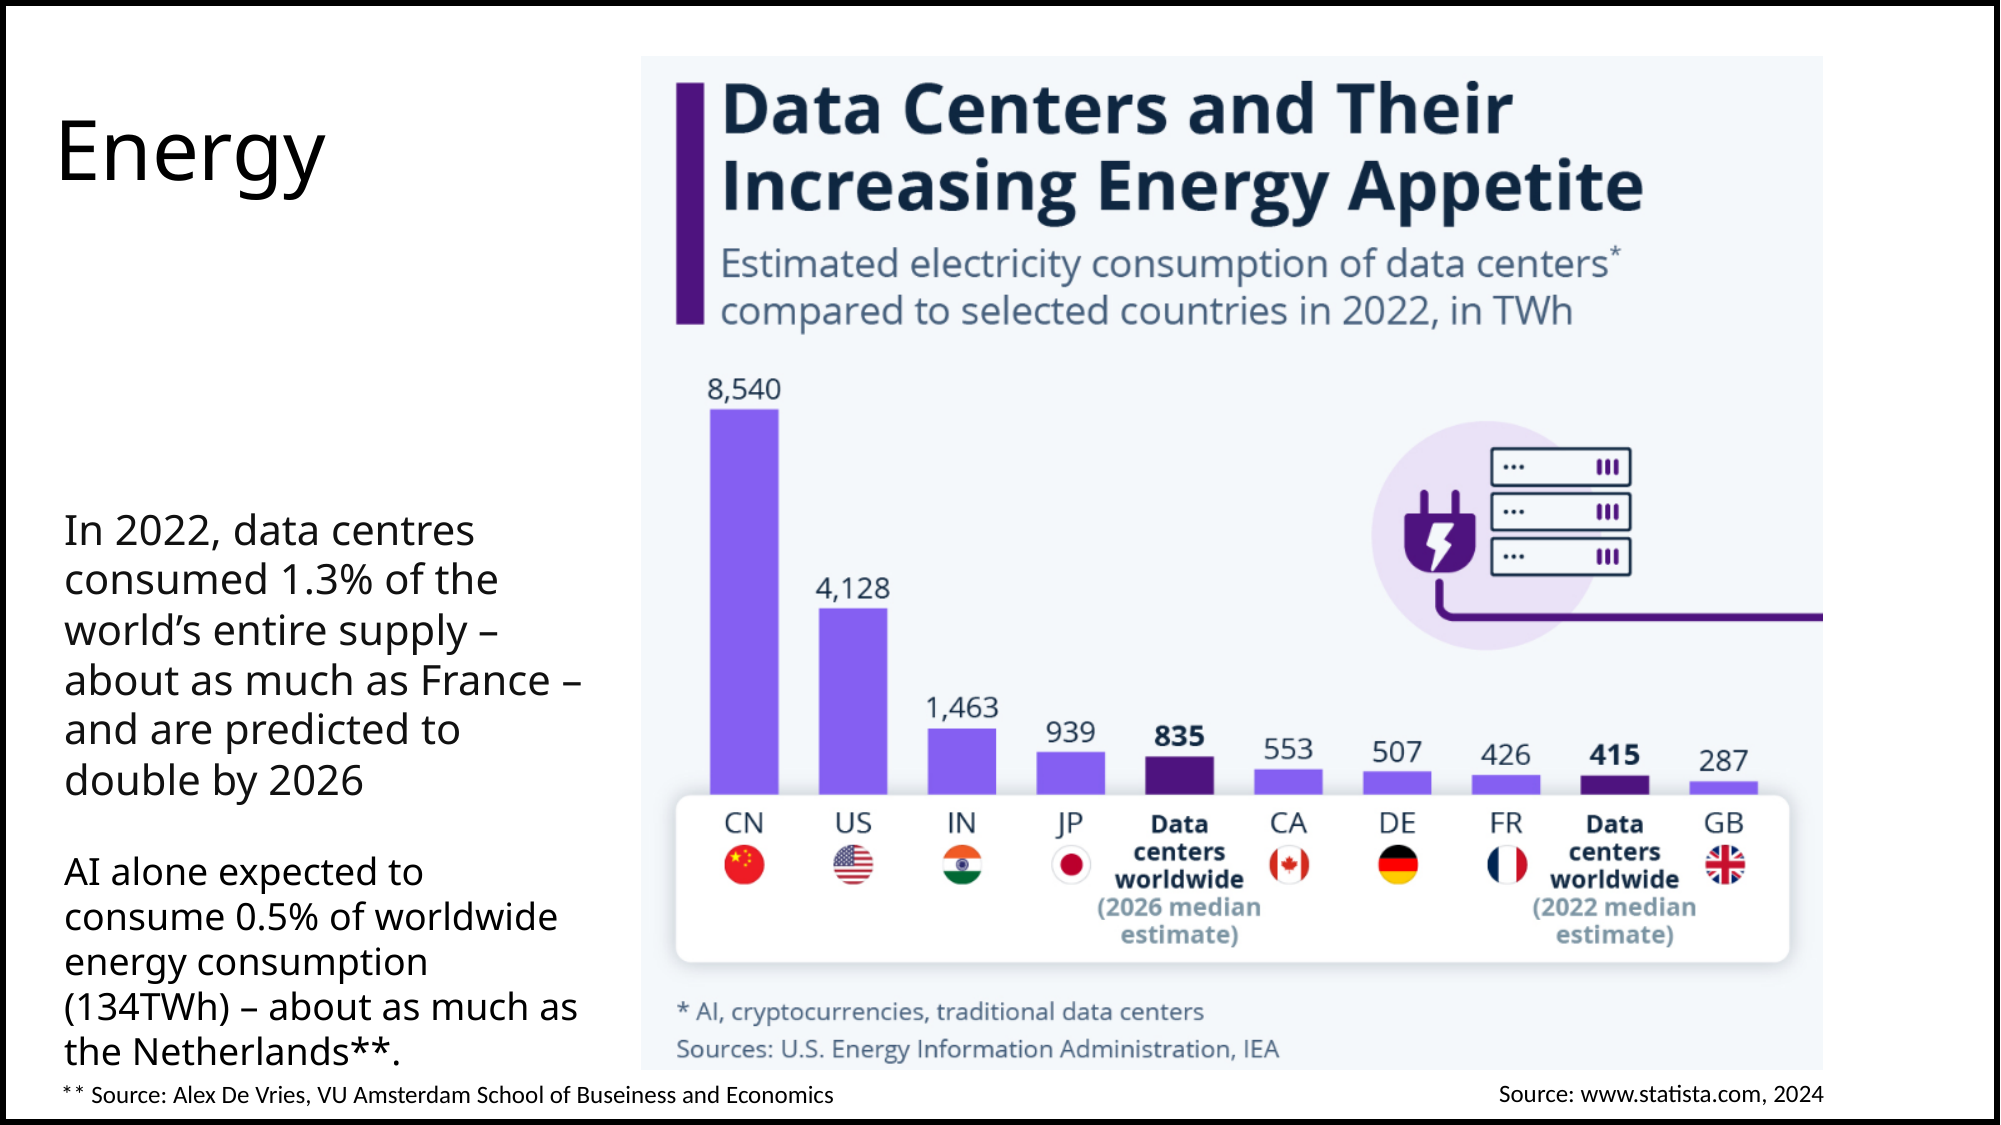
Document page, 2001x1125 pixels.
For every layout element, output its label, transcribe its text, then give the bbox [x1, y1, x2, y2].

text_box ** Source: Alex De Vries, VU Amsterdam School of Buseiness and Economics [46, 1070, 918, 1116]
text_box [0, 0, 2000, 1125]
picture [641, 56, 1823, 1070]
text_box Energy [39, 89, 641, 205]
text_box In 2022, data centres consumed 1.3% of the world’s entire supply – about as much as France – and are predicted to double by 2026 AI alone expected to consume 0.5% of worldwide energy consumption (134TWh) – about as much as the Netherlands**. [49, 495, 603, 1070]
text_box Source: www.statista.com, 2024 [1484, 1070, 1980, 1115]
